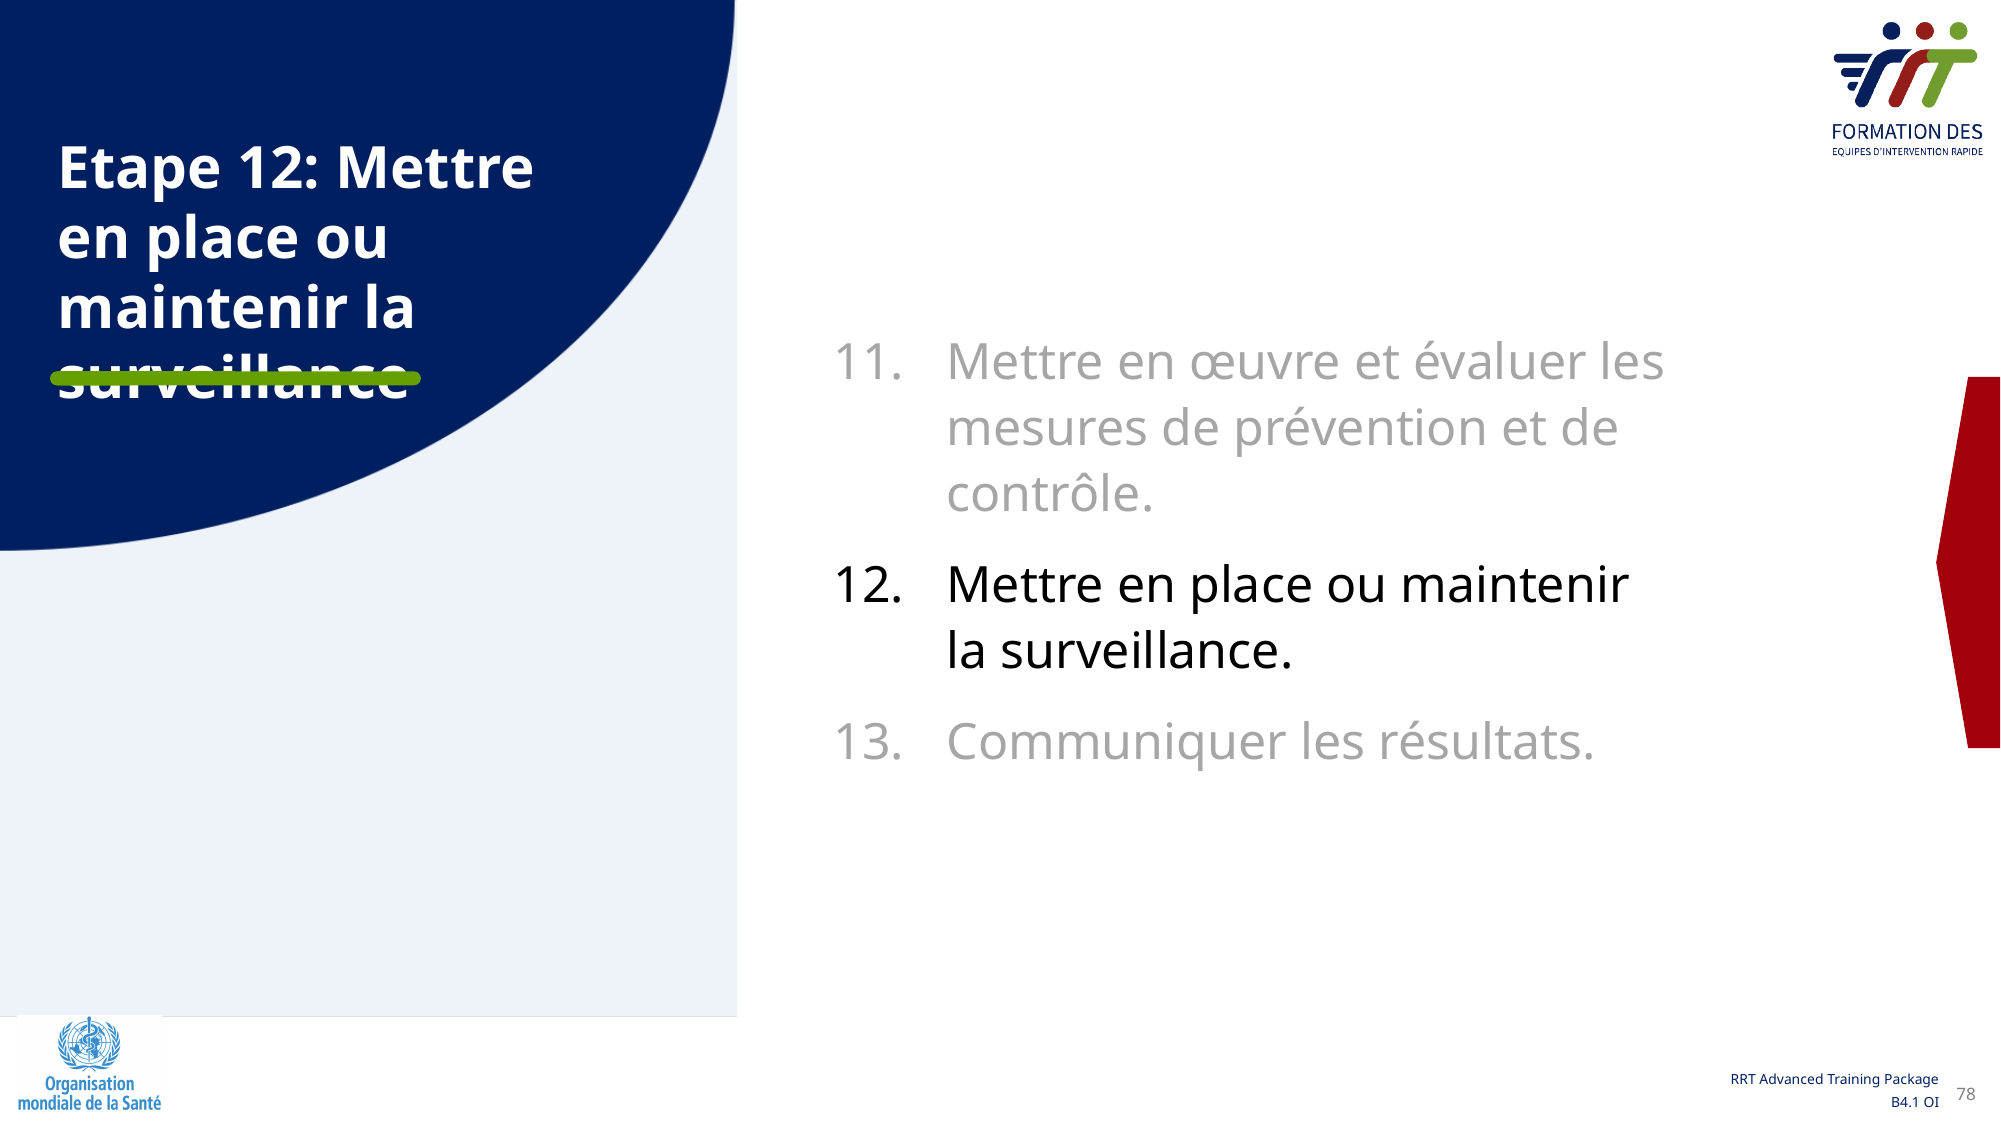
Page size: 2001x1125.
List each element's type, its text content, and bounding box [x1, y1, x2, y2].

picture [0, 0, 737, 1111]
text_box Etape 12: Mettre en place ou maintenir la surveillance [43, 122, 583, 563]
text_box [49, 371, 422, 386]
text_box Mettre en œuvre et évaluer les mesures de prévention et de contrôle. Mettre en place ou maintenir la surveillance. Communiquer les résultats. [818, 316, 1687, 1125]
picture [1832, 21, 1983, 157]
